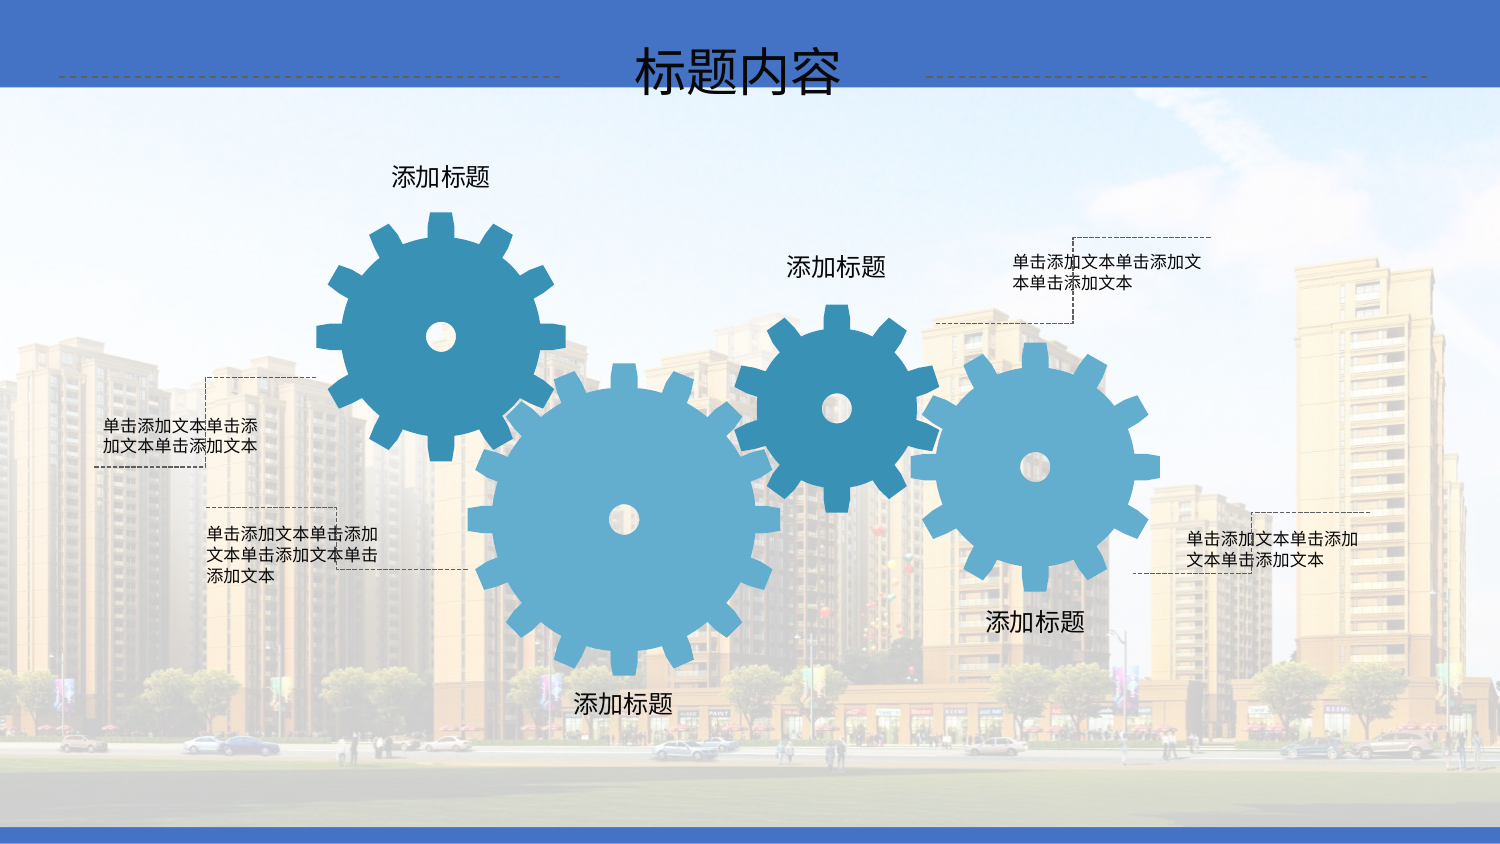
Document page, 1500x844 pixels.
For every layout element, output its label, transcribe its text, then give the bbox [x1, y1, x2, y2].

text_box [908, 340, 1162, 594]
text_box 标题内容 [608, 32, 868, 110]
text_box [468, 361, 783, 678]
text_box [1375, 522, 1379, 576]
text_box 添加标题 [525, 682, 723, 724]
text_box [935, 237, 1211, 324]
text_box [314, 210, 568, 464]
text_box 添加标题 [738, 245, 930, 288]
text_box 添加标题 [936, 601, 1135, 643]
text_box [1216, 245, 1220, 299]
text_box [94, 377, 317, 468]
text_box 添加标题 [342, 156, 540, 198]
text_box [205, 507, 468, 570]
text_box 单击添加文本单击添加文本单击添加文本单击添加文本 [195, 517, 402, 592]
text_box [732, 302, 942, 515]
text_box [1132, 512, 1371, 574]
